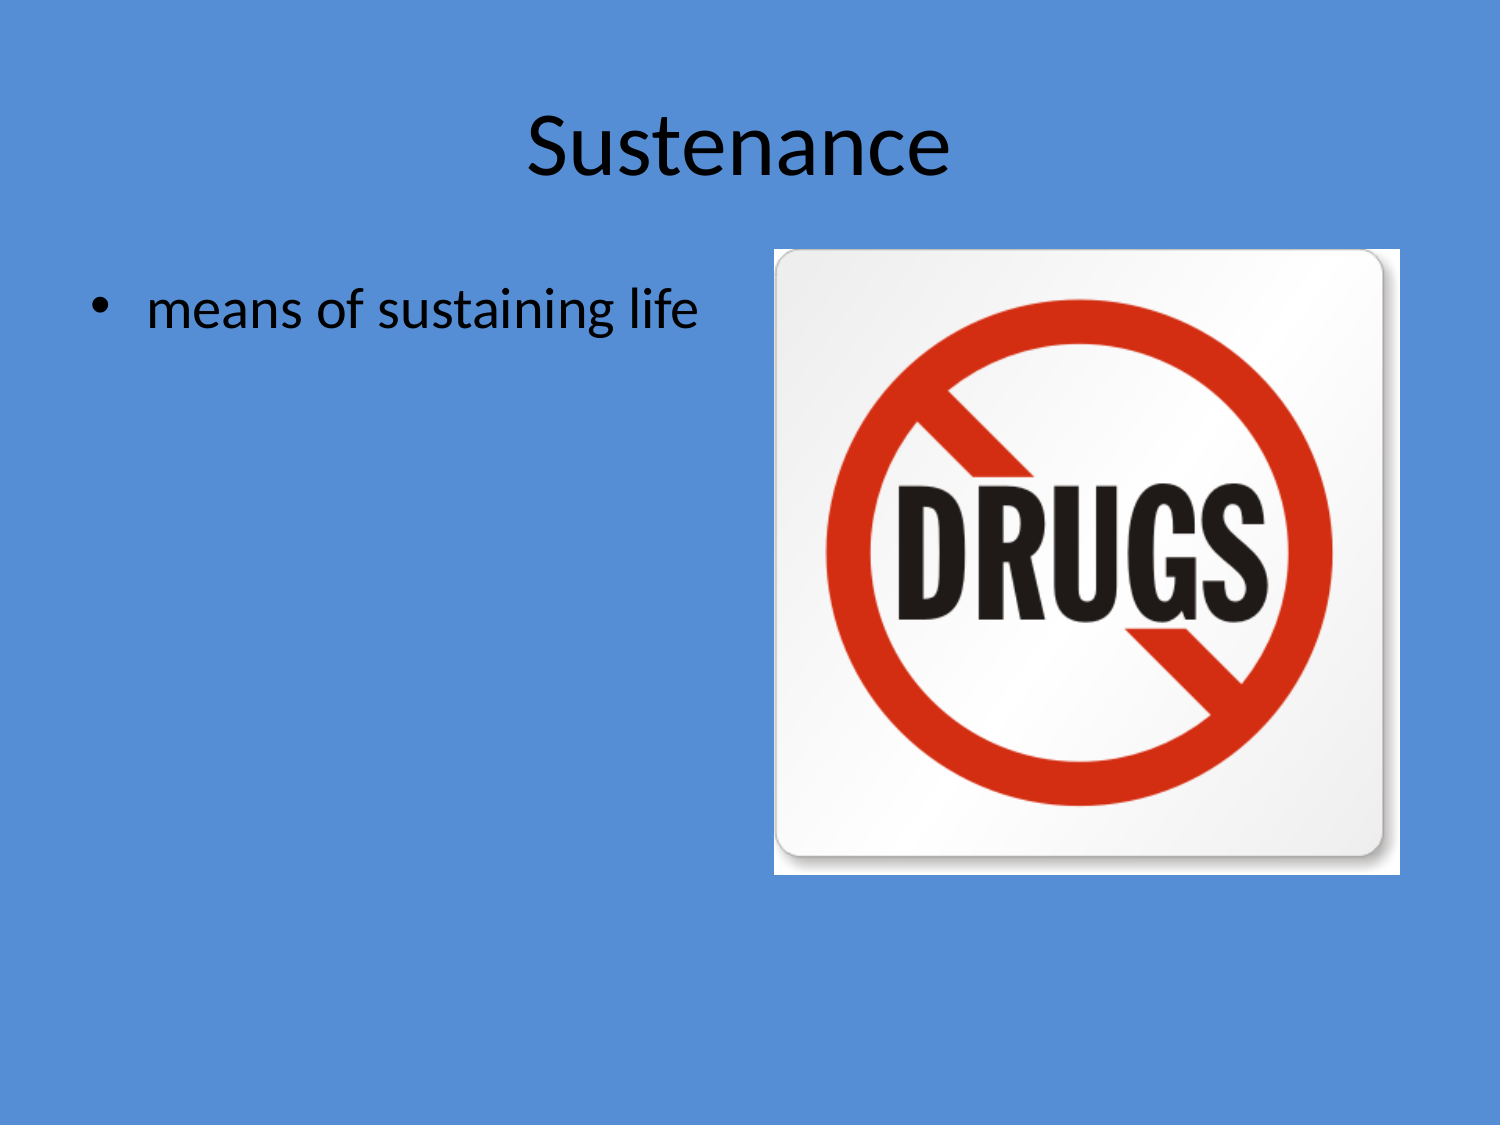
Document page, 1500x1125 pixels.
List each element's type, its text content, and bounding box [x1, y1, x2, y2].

picture [774, 249, 1401, 876]
title Sustenance [75, 45, 1425, 233]
list means of sustaining life [75, 262, 738, 1005]
